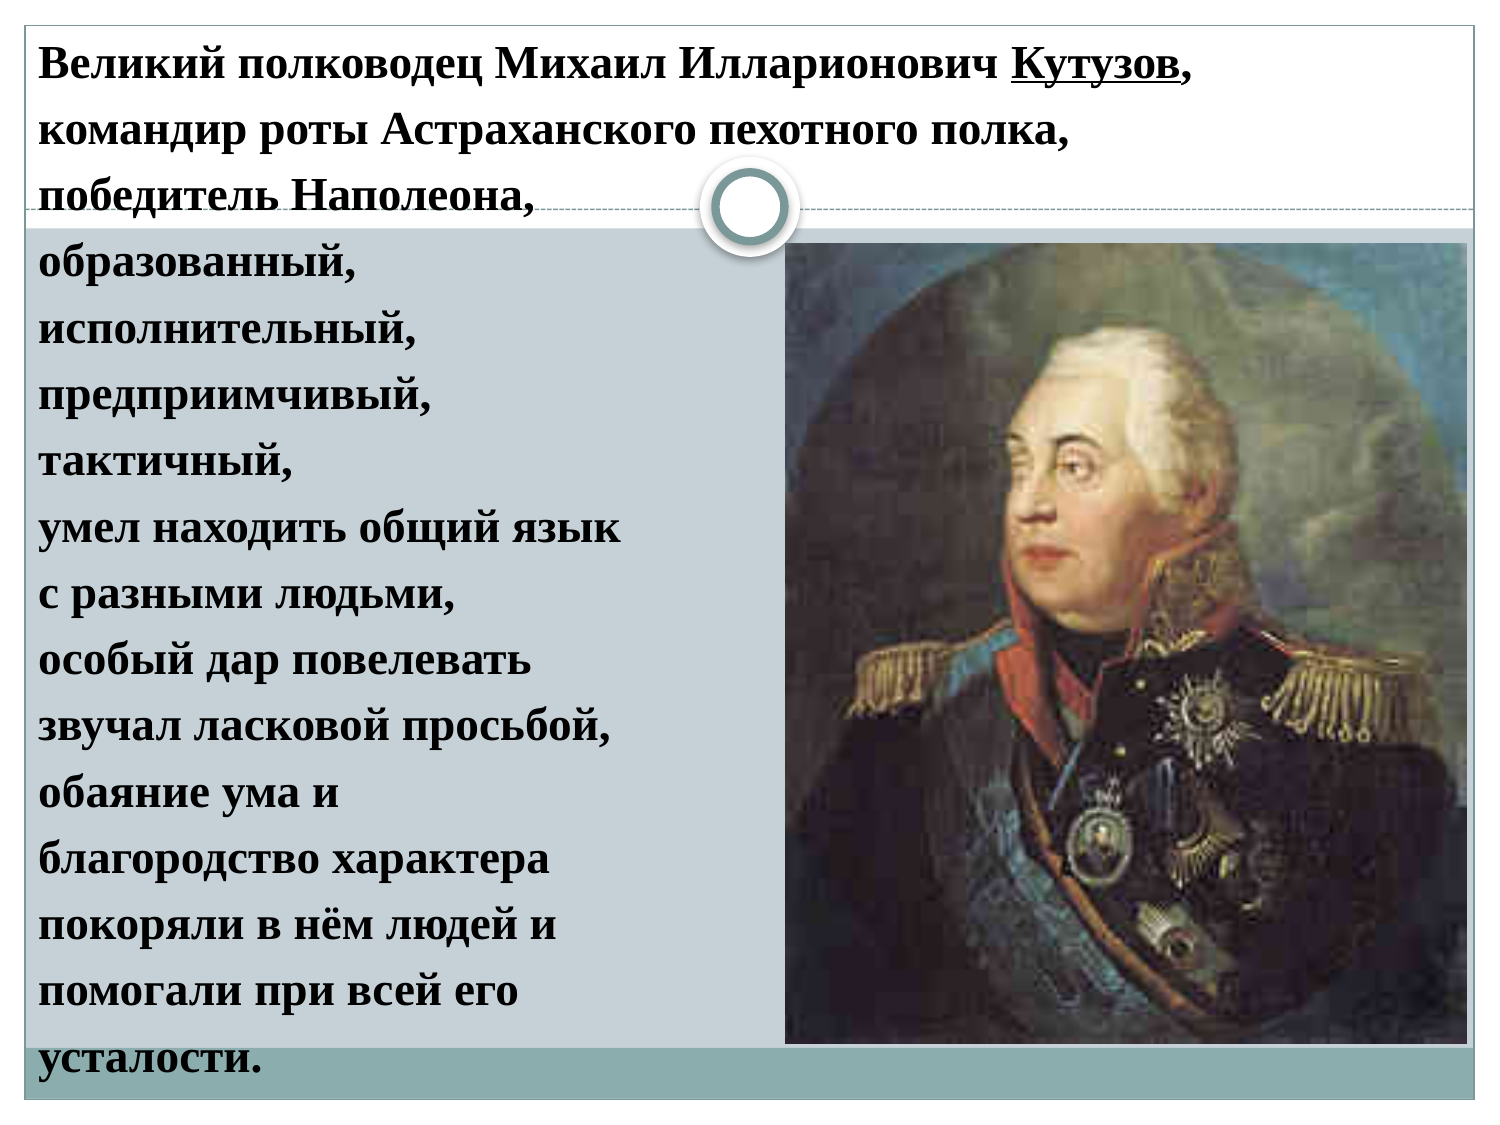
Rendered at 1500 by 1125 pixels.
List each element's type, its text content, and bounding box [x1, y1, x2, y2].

list Великий полководец Михаил Илларионович Кутузов, командир роты Астраханского пехотного полка, победитель Наполеона, образованный, исполнительный, предприимчивый, тактичный, умел находить общий язык с разными людьми, особый дар повелевать звучал ласковой просьбой, обаяние ума и благородство характера покоряли в нём людей и помогали при всей его усталости. [23, 23, 1477, 1090]
picture [785, 243, 1467, 1045]
